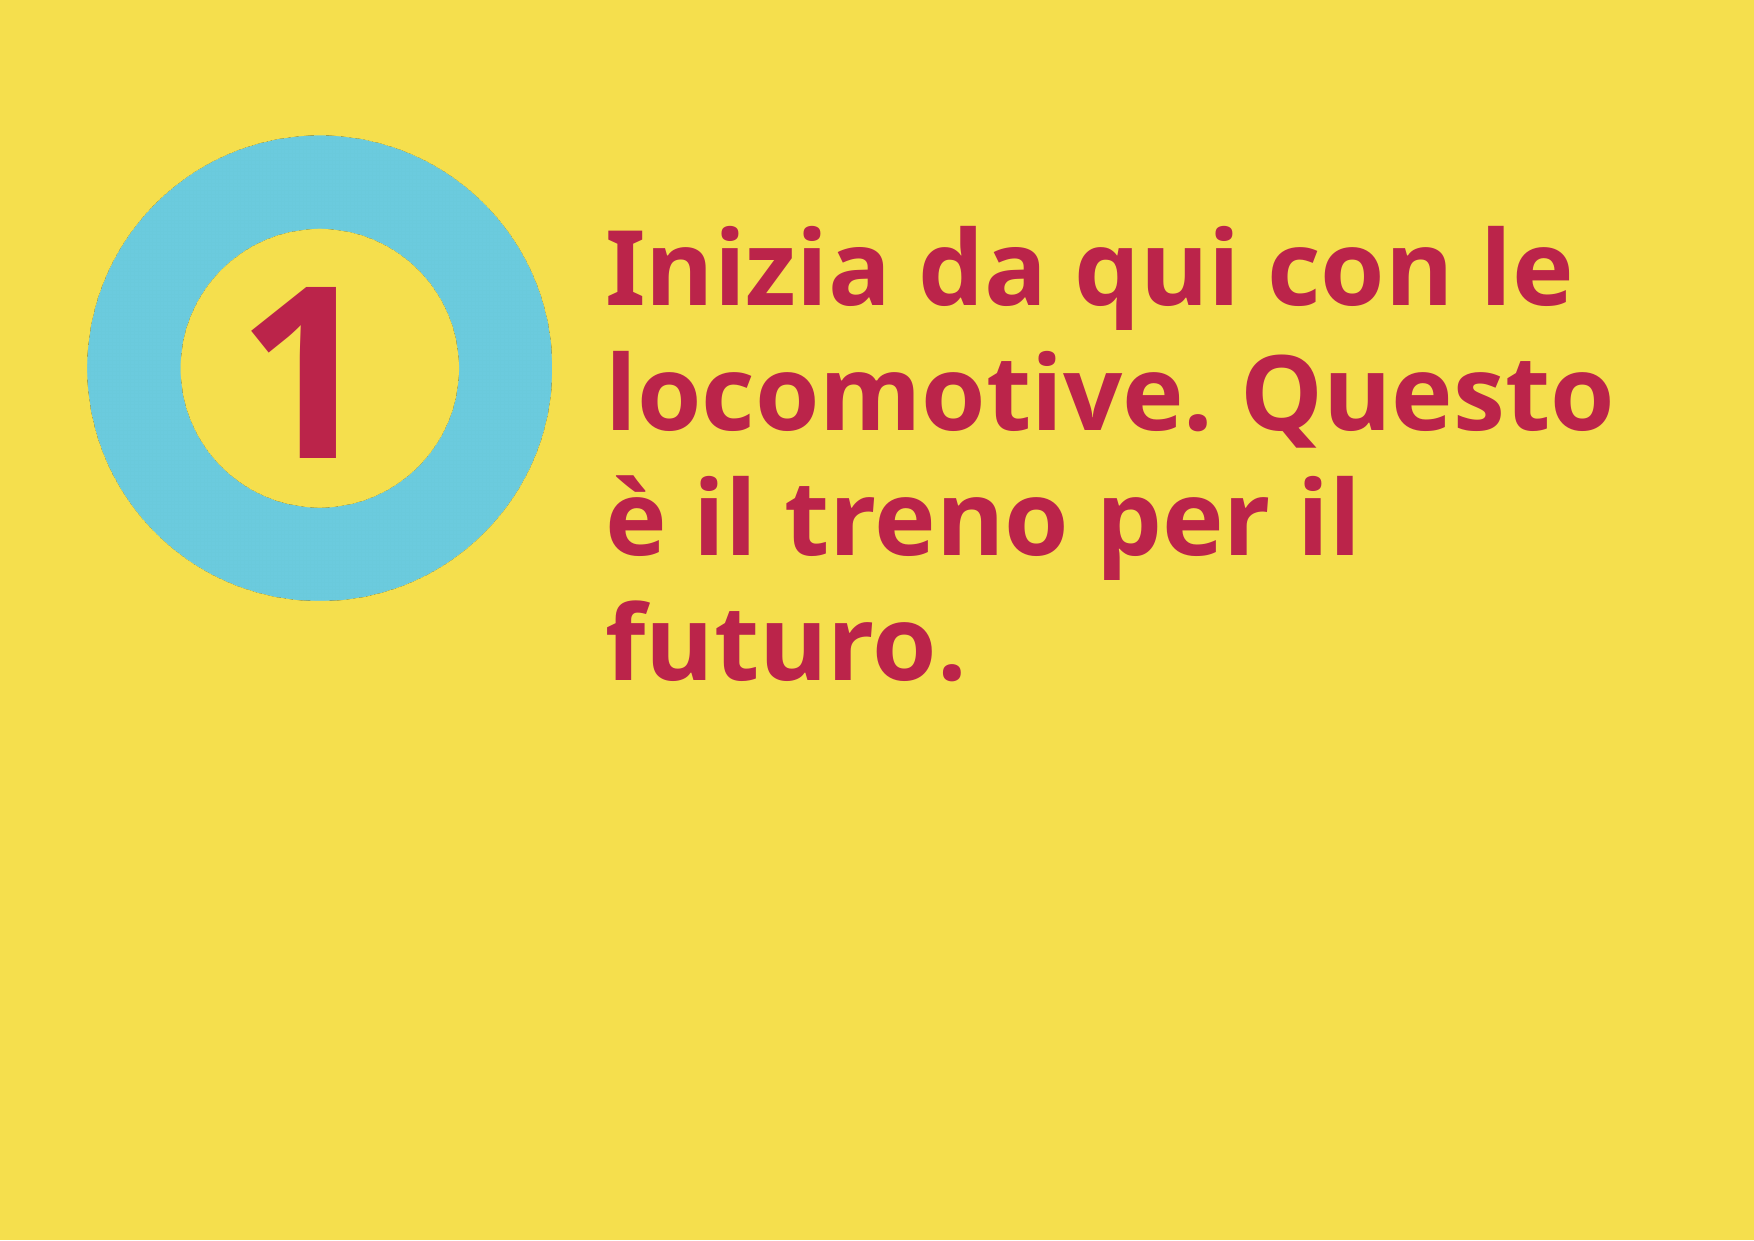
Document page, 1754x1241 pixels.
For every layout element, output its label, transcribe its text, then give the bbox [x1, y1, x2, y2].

text_box Inizia da qui con le locomotive. Questo è il treno per il futuro. [590, 194, 1703, 709]
picture [87, 135, 552, 601]
